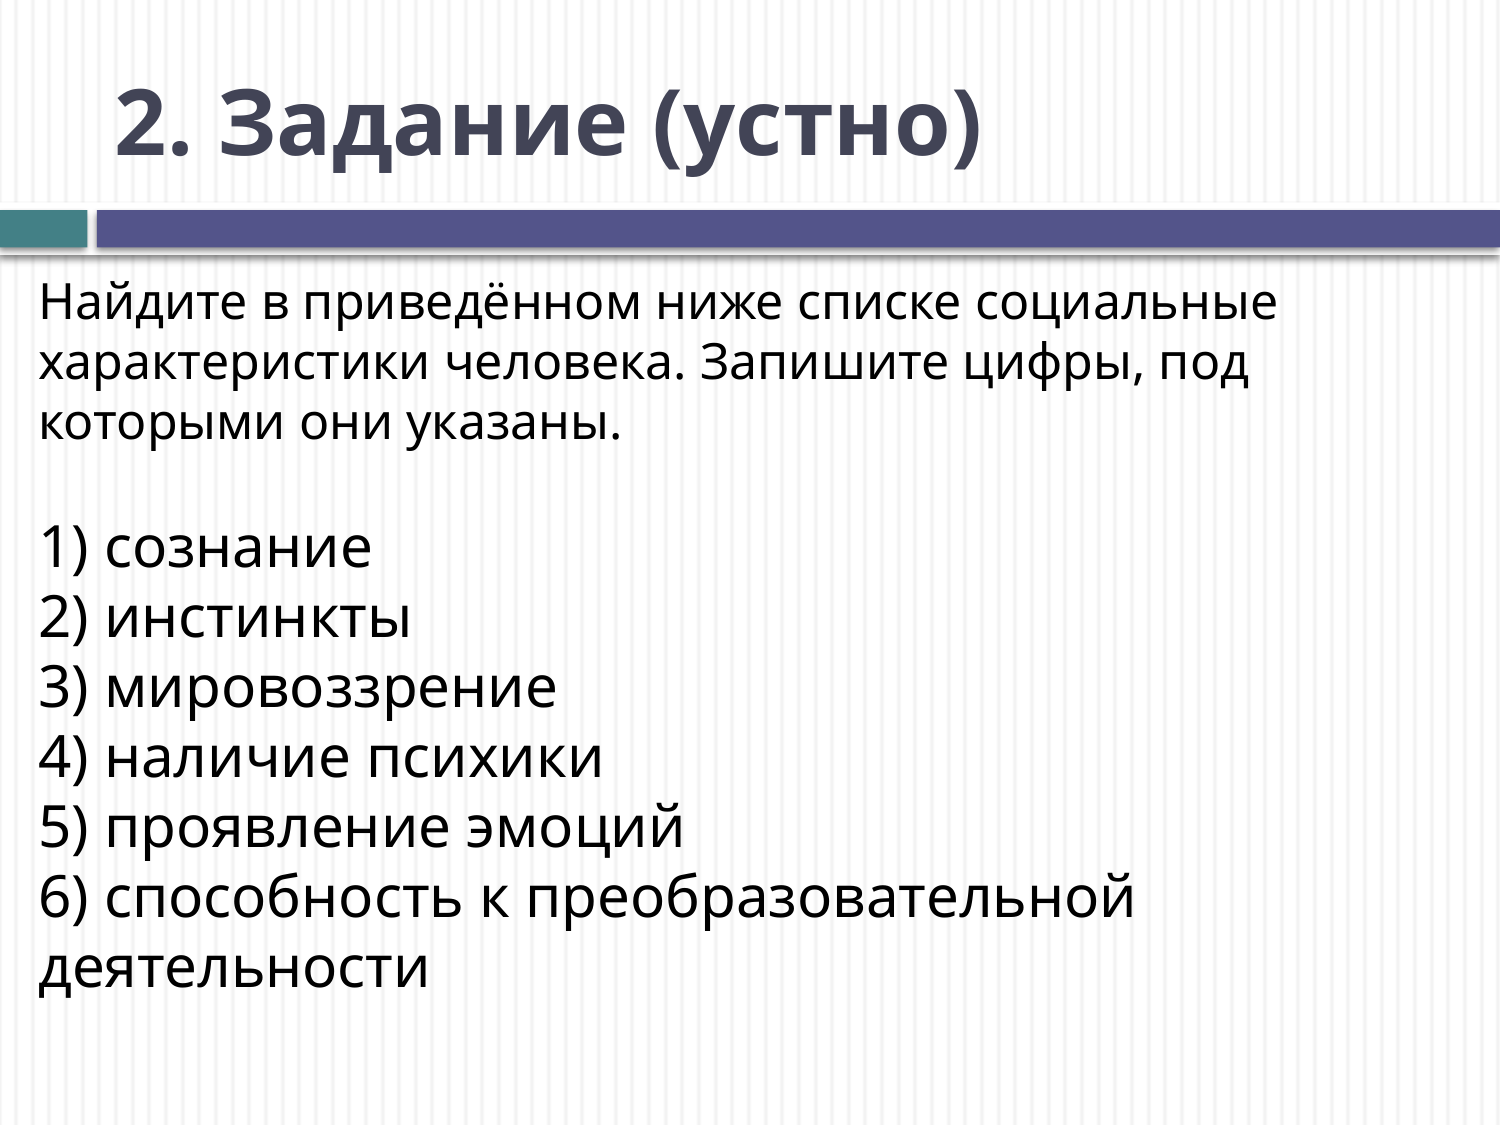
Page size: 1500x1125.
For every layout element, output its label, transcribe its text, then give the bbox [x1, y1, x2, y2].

text_box Найдите в приведённом ниже списке социальные характеристики человека. Запишите цифры, под которыми они указаны. 1) сознание 2) инстинкты 3) мировоззрение 4) наличие психики 5) проявление эмоций 6) способность к преобразовательной деятельности [23, 261, 1471, 1007]
title 2. Задание (устно) [99, 37, 1438, 200]
